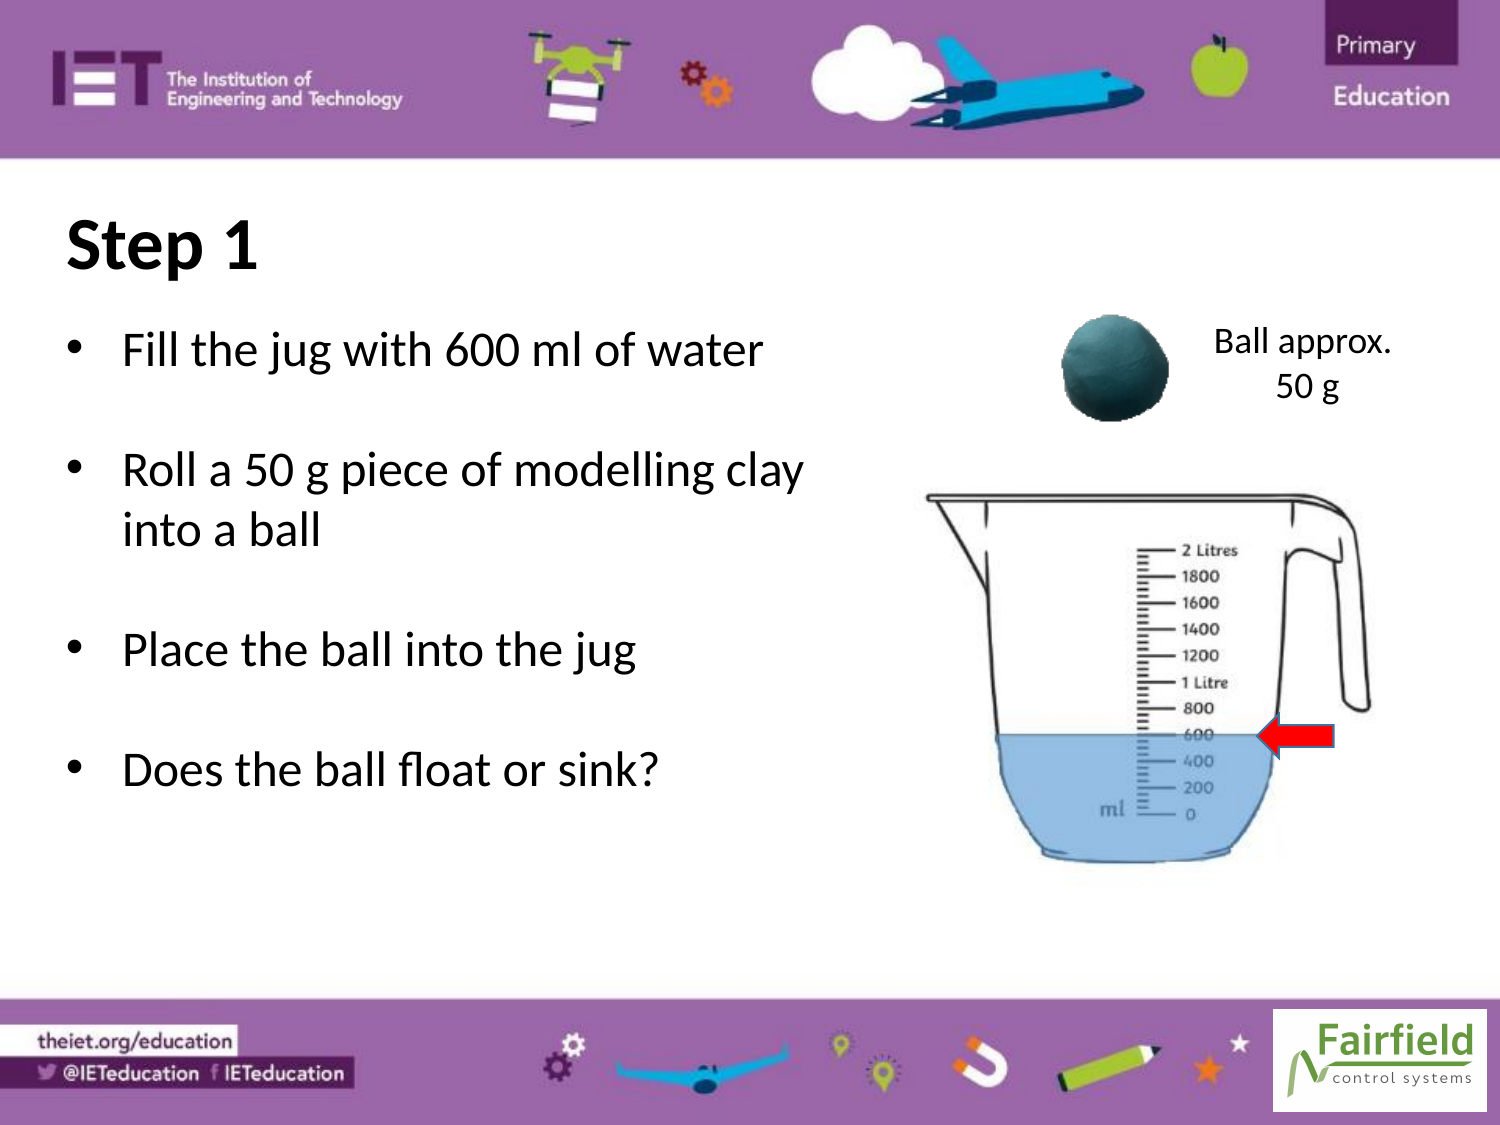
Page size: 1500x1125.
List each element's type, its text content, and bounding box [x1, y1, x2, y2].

picture [0, 0, 1500, 1125]
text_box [889, 462, 1404, 912]
text_box Fill the jug with 600 ml of water Roll a 50 g piece of modelling clay into a ball Place the ball into the jug Does the ball float or sink? [51, 309, 890, 804]
text_box Step 1 [51, 197, 308, 309]
text_box Ball approx. 50 g [1221, 309, 1431, 414]
